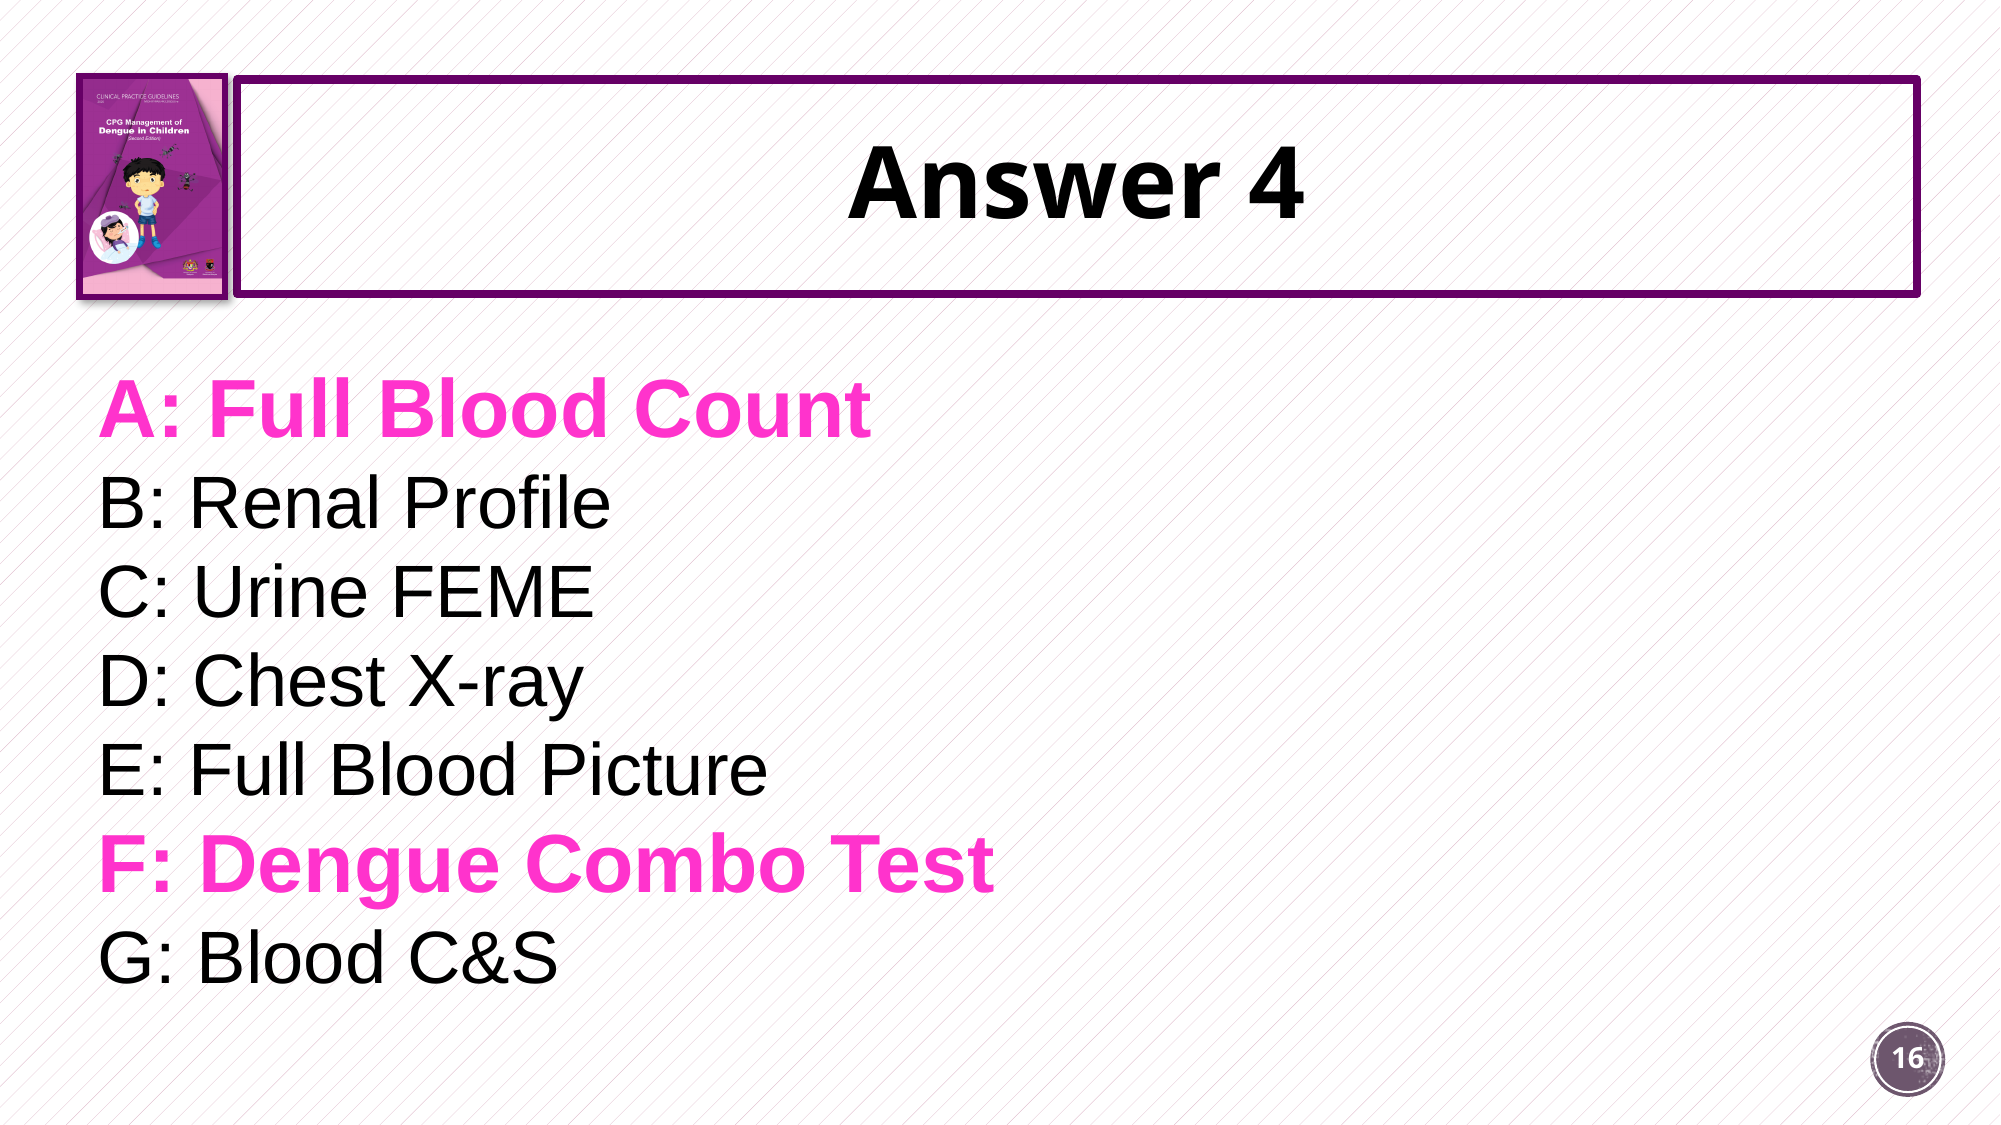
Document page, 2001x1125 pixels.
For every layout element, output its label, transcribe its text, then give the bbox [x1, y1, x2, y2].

picture [83, 79, 222, 294]
slide_number 16 [1855, 1028, 1961, 1089]
list A: Full Blood Count B: Renal Profile C: Urine FEME D: Chest X-ray E: Full Blood Picture F: Dengue Combo Test G: Blood C&S [82, 348, 1918, 1013]
text_box Answer 4 [237, 79, 1918, 294]
